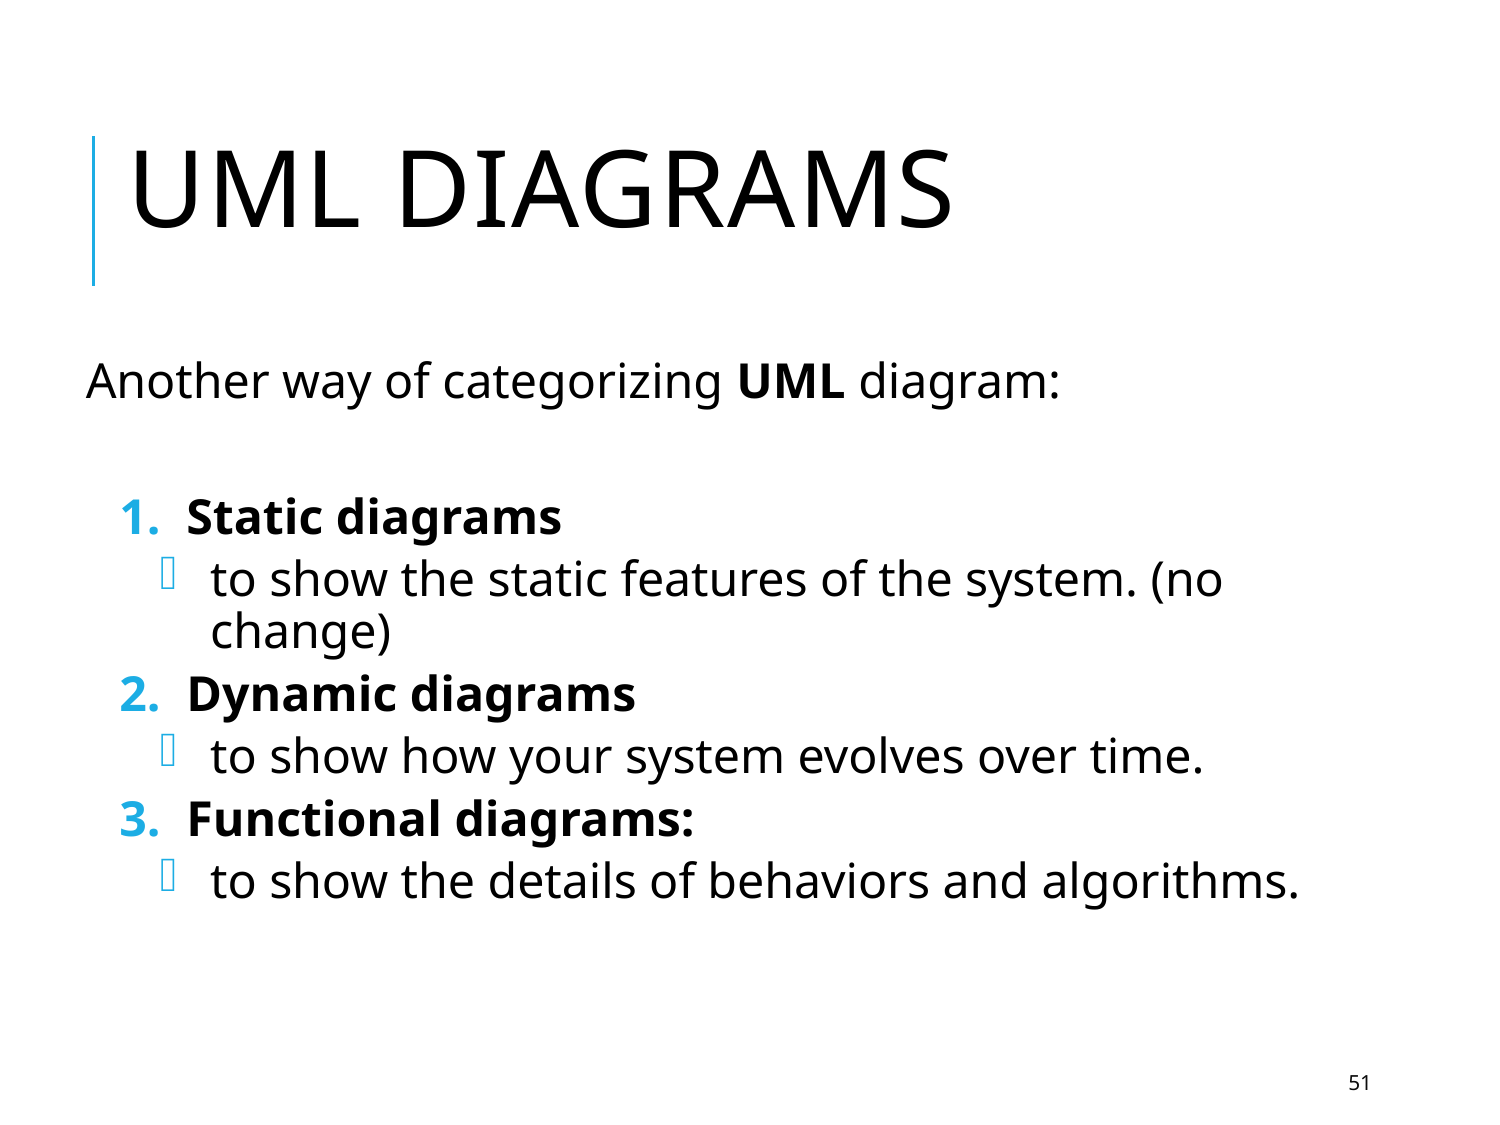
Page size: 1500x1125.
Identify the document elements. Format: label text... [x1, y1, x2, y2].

list Another way of categorizing UML diagram: Static diagrams to show the static features of the system. (no change) Dynamic diagrams to show how your system evolves over time. Functional diagrams: to show the details of behaviors and algorithms. [64, 349, 1340, 923]
slide_number 51 [1333, 1061, 1454, 1107]
title UML Diagrams [112, 137, 1388, 256]
